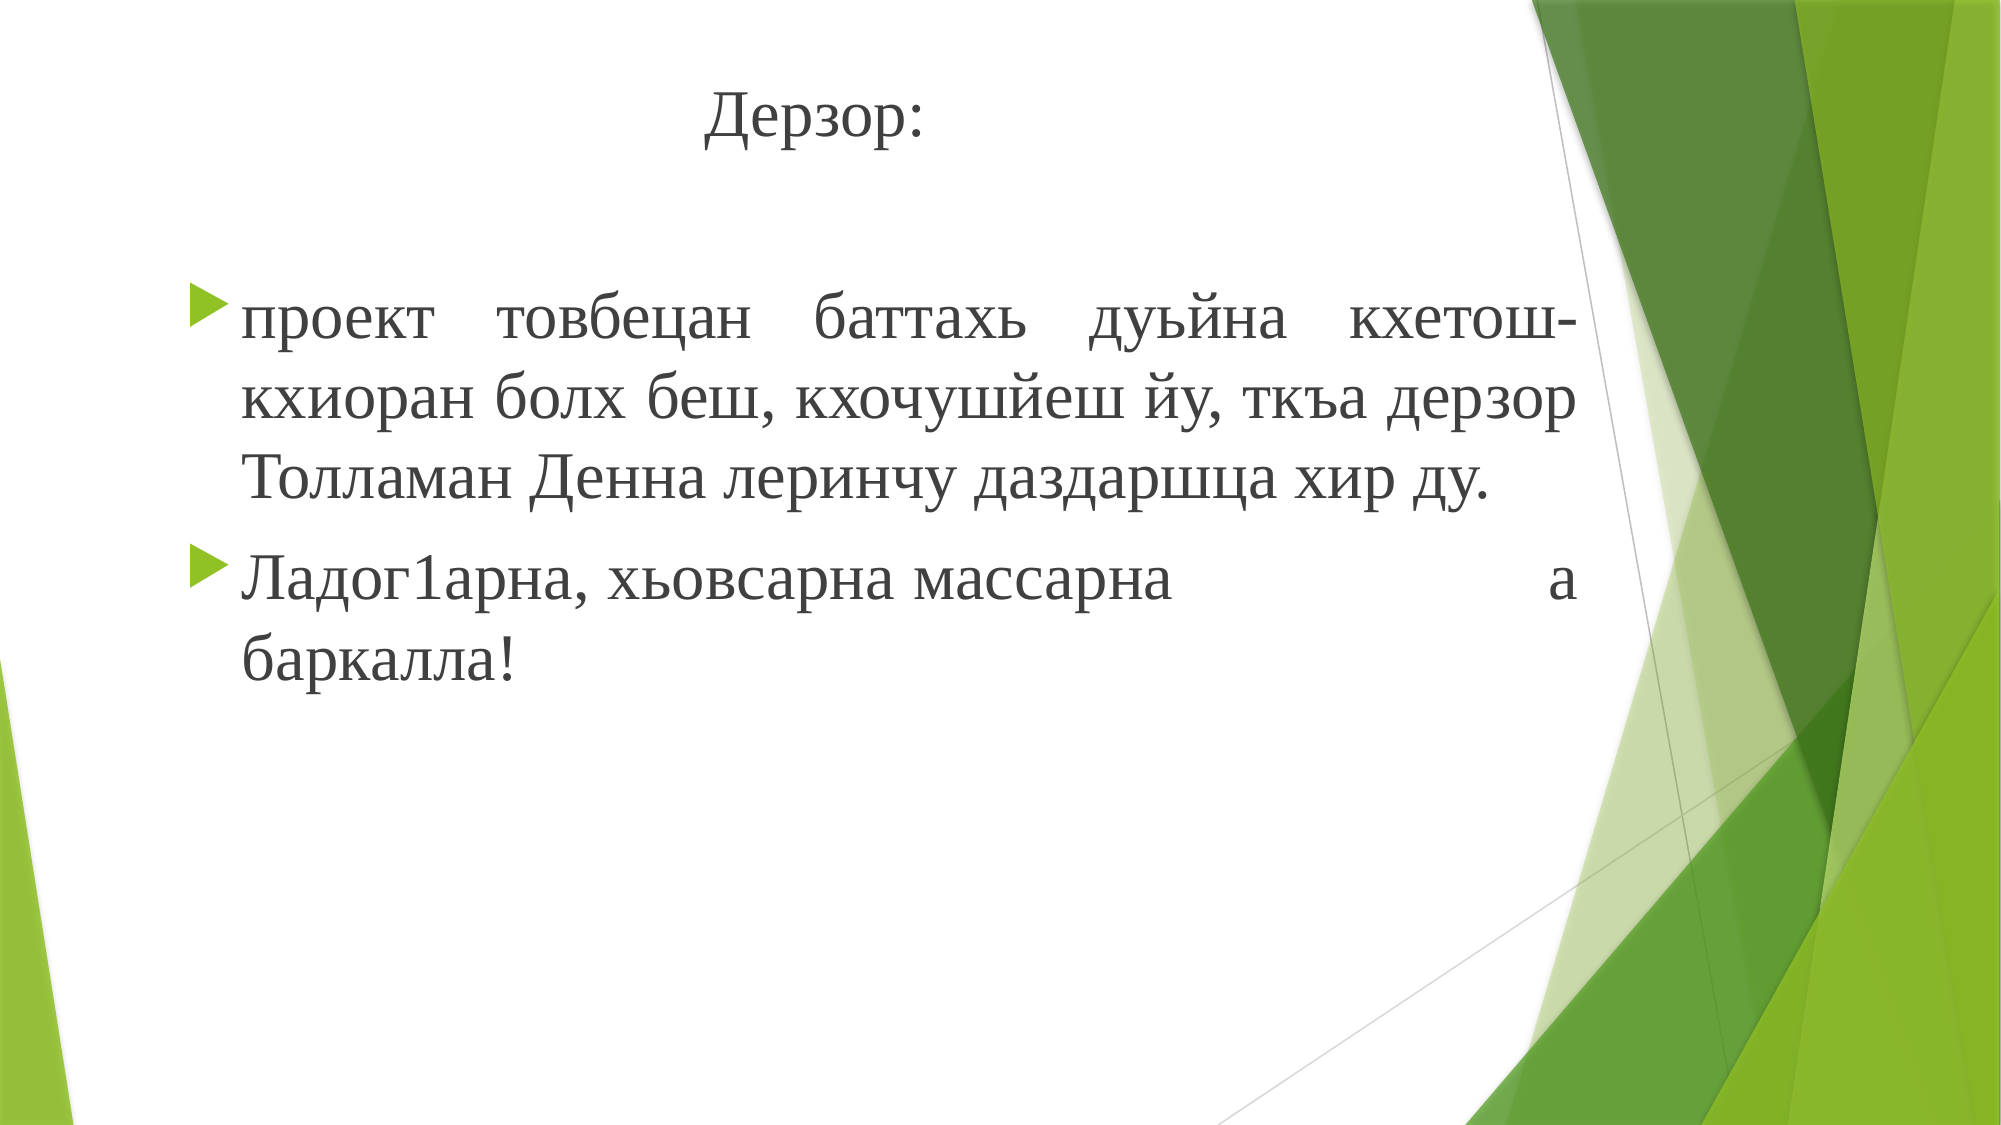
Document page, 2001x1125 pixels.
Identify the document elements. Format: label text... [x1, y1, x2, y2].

list Дерзор: проект товбецан баттахь дуьйна кхетош-кхиоран болх беш, кхочушйеш йу, ткъа дерзор Толламан Денна леринчу даздаршца хир ду. Ладог1арна, хьовсарна массарна а баркалла! [170, 62, 1596, 991]
